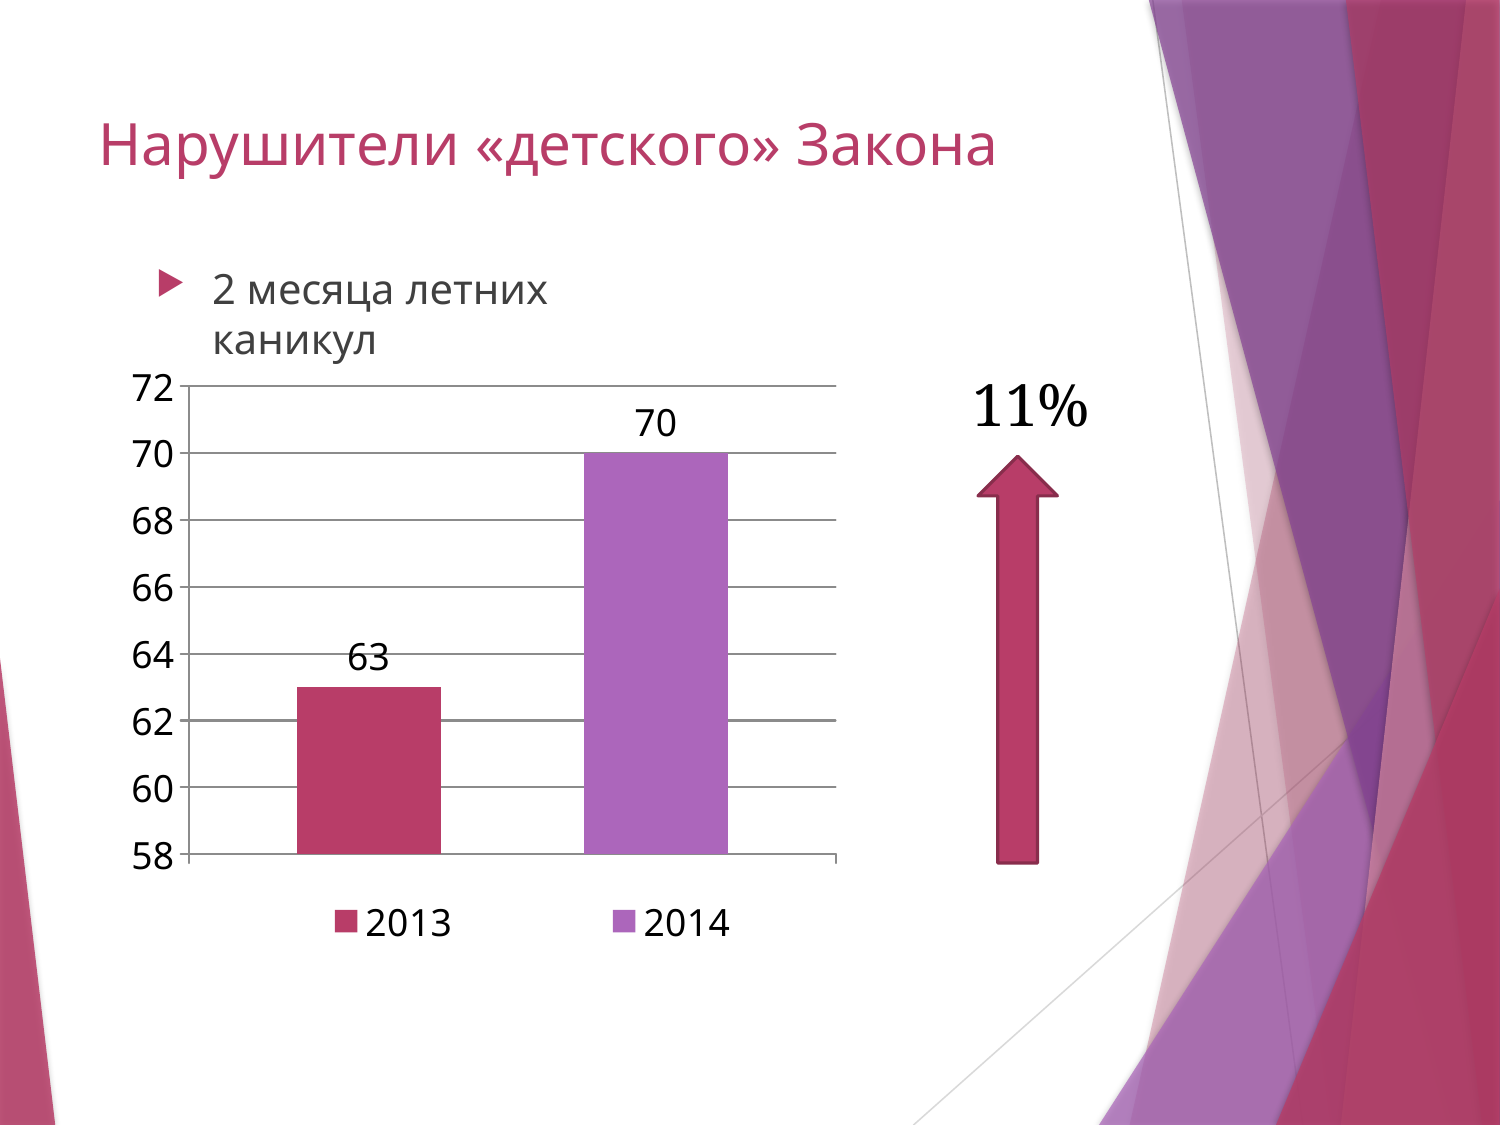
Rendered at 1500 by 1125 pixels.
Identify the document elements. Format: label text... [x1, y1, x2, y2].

text_box [976, 455, 1059, 865]
text_box 2 месяца летних каникул [141, 317, 726, 359]
text_box 11% [957, 360, 1152, 446]
title Нарушители «детского» Закона [83, 99, 1141, 317]
chart [130, 359, 940, 987]
